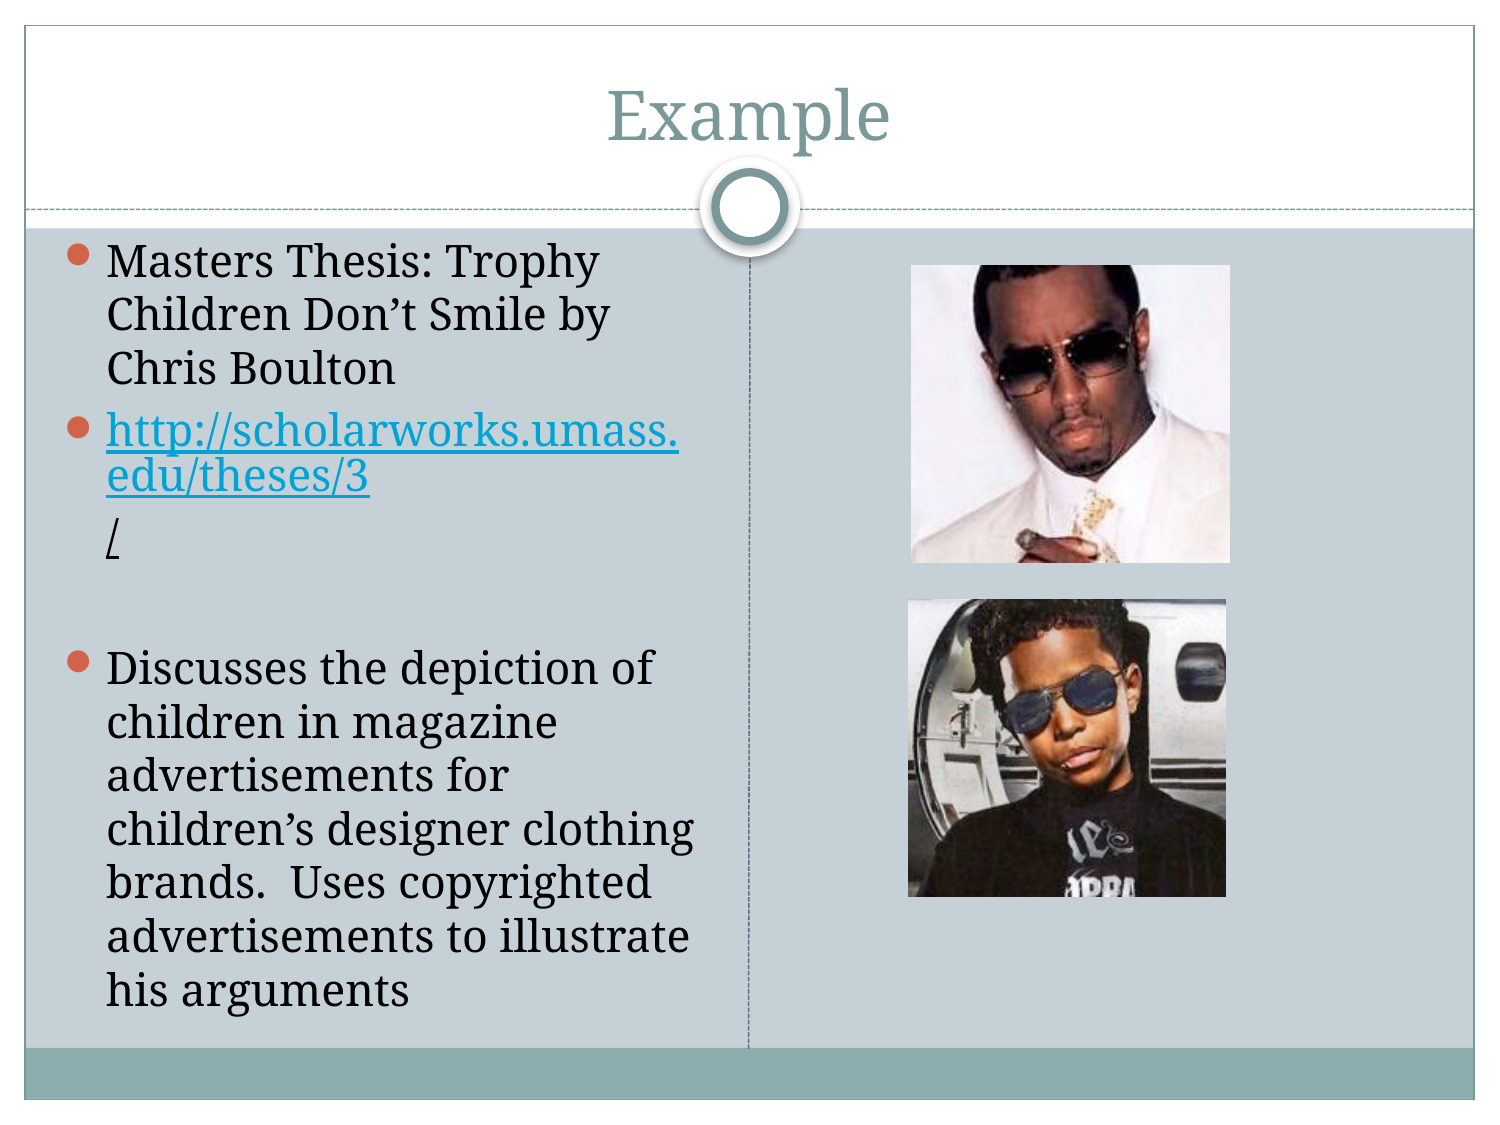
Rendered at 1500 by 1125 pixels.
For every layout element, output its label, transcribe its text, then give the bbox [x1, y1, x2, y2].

title Example [49, 37, 1450, 162]
picture [911, 265, 1230, 563]
list Masters Thesis: Trophy Children Don’t Smile by Chris Boulton http://scholarworks.umass.edu/theses/3/ Discusses the depiction of children in magazine advertisements for children’s designer clothing brands. Uses copyrighted advertisements to illustrate his arguments [49, 224, 712, 993]
picture [908, 599, 1227, 898]
